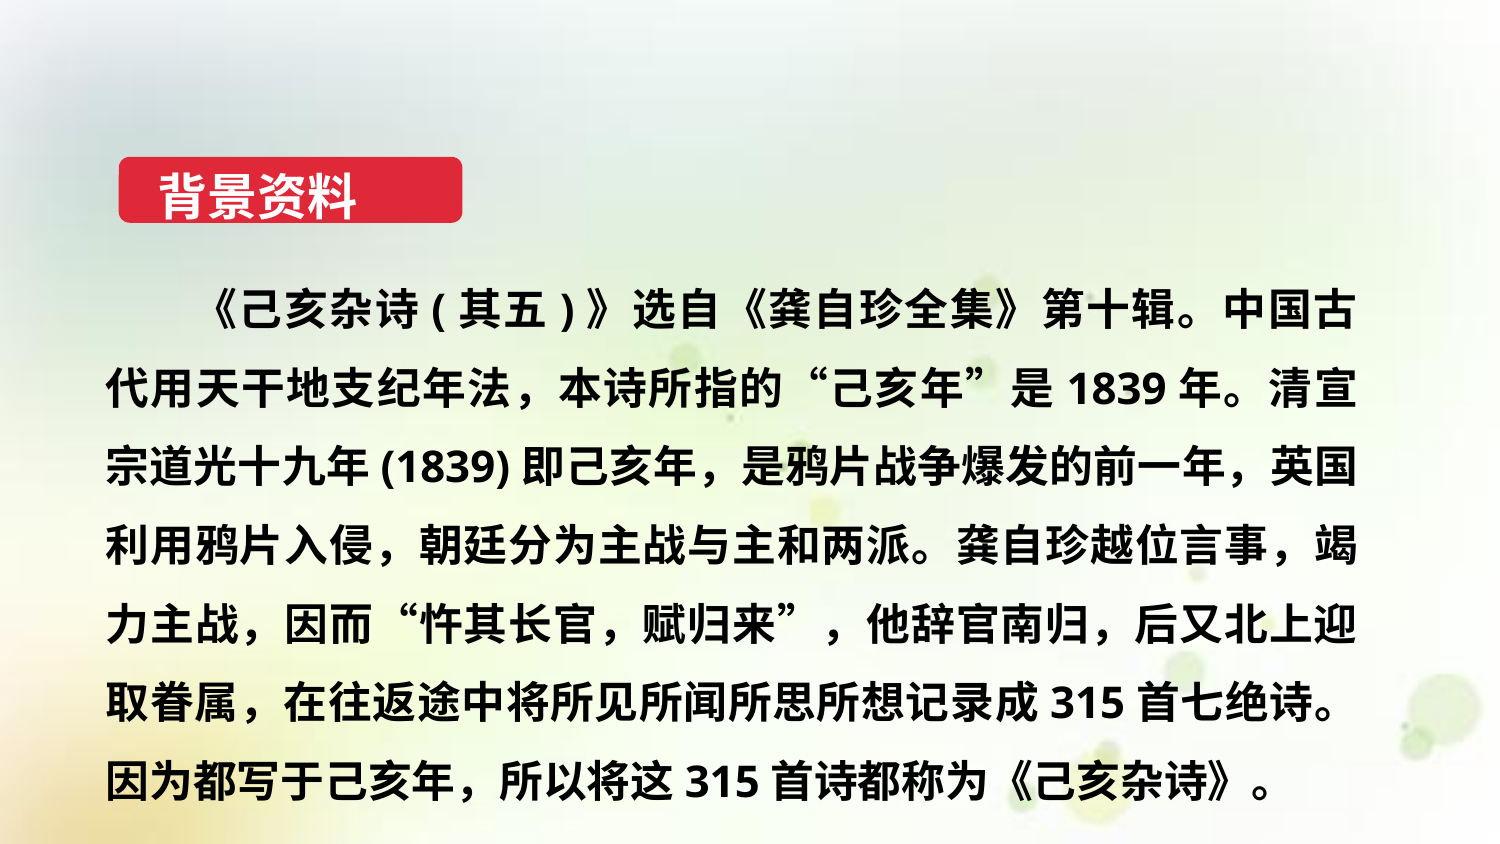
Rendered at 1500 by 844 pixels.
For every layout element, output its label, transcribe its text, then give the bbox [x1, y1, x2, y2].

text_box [118, 156, 463, 233]
picture [0, 0, 1500, 844]
text_box 《己亥杂诗(其五)》选自《龚自珍全集》第十辑。中国古代用天干地支纪年法，本诗所指的“己亥年”是1839年。清宣宗道光十九年(1839)即己亥年，是鸦片战争爆发的前一年，英国利用鸦片入侵，朝廷分为主战与主和两派。龚自珍越位言事，竭力主战，因而“忤其长官，赋归来”，他辞官南归，后又北上迎取眷属，在往返途中将所见所闻所思所想记录成315首七绝诗。因为都写于己亥年，所以将这315首诗都称为《己亥杂诗》。 [90, 248, 1373, 814]
